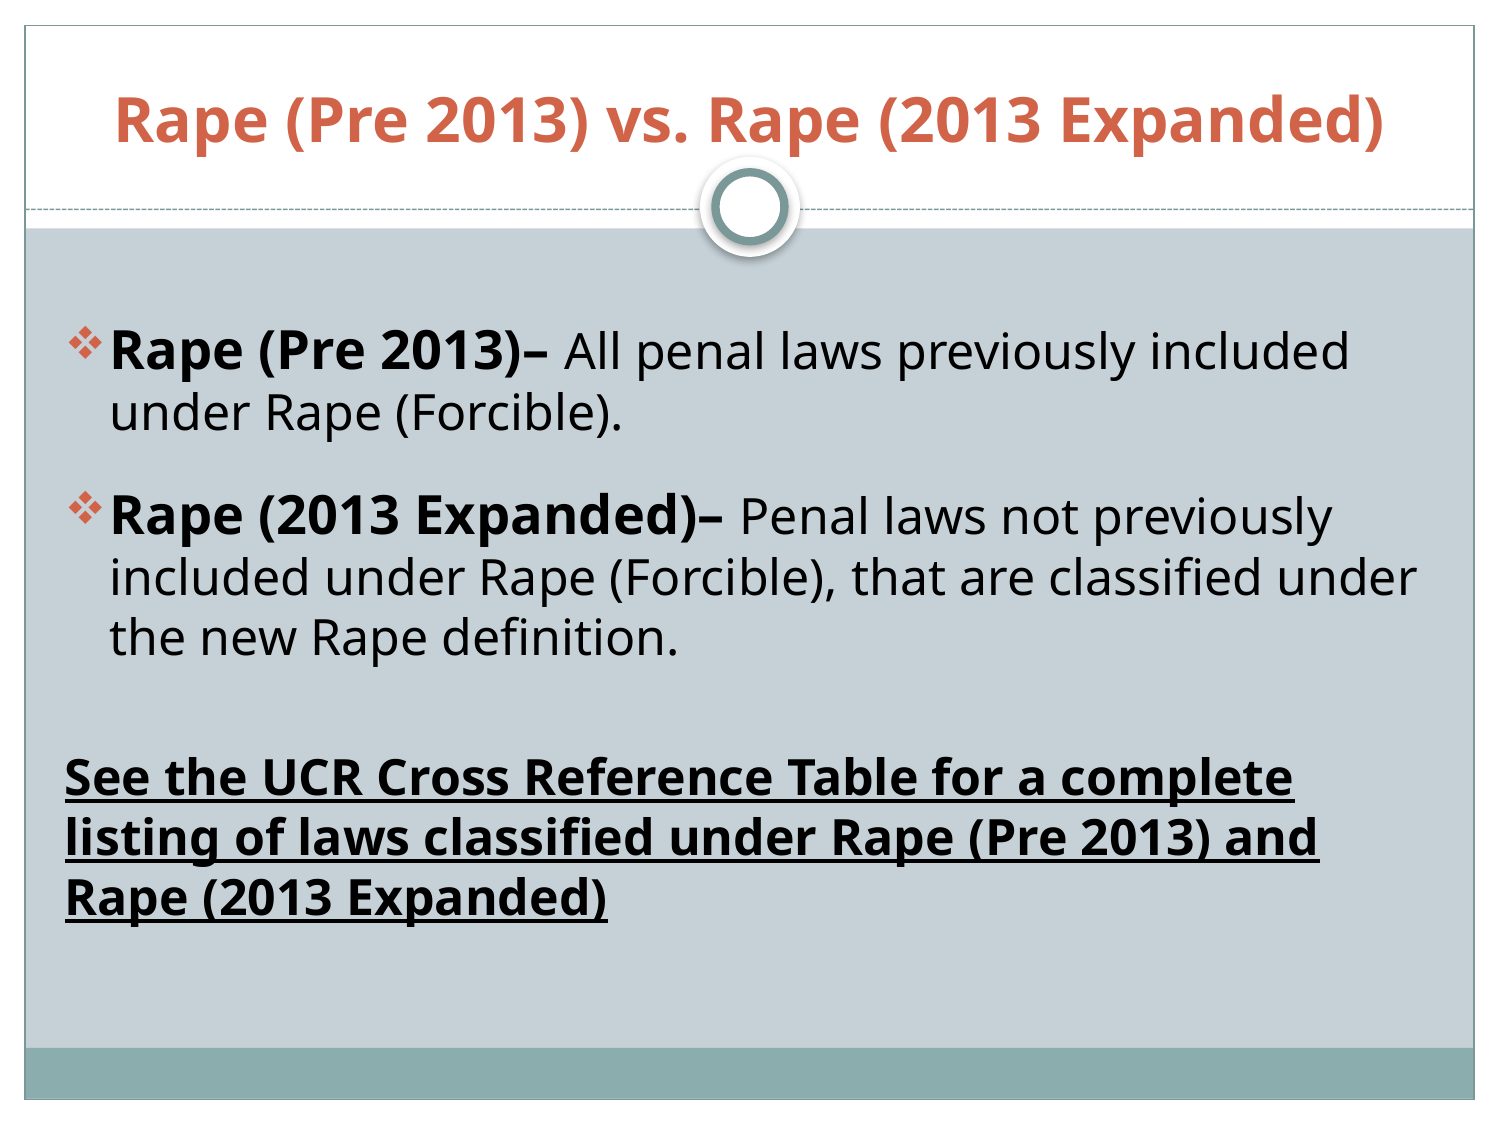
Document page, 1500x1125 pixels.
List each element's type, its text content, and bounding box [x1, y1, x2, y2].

title Rape (Pre 2013) vs. Rape (2013 Expanded) [50, 50, 1450, 163]
list Rape (Pre 2013)– All penal laws previously included under Rape (Forcible). Rape (2013 Expanded)– Penal laws not previously included under Rape (Forcible), that are classified under the new Rape definition. See the UCR Cross Reference Table for a complete listing of laws classified under Rape (Pre 2013) and Rape (2013 Expanded) [50, 237, 1445, 988]
